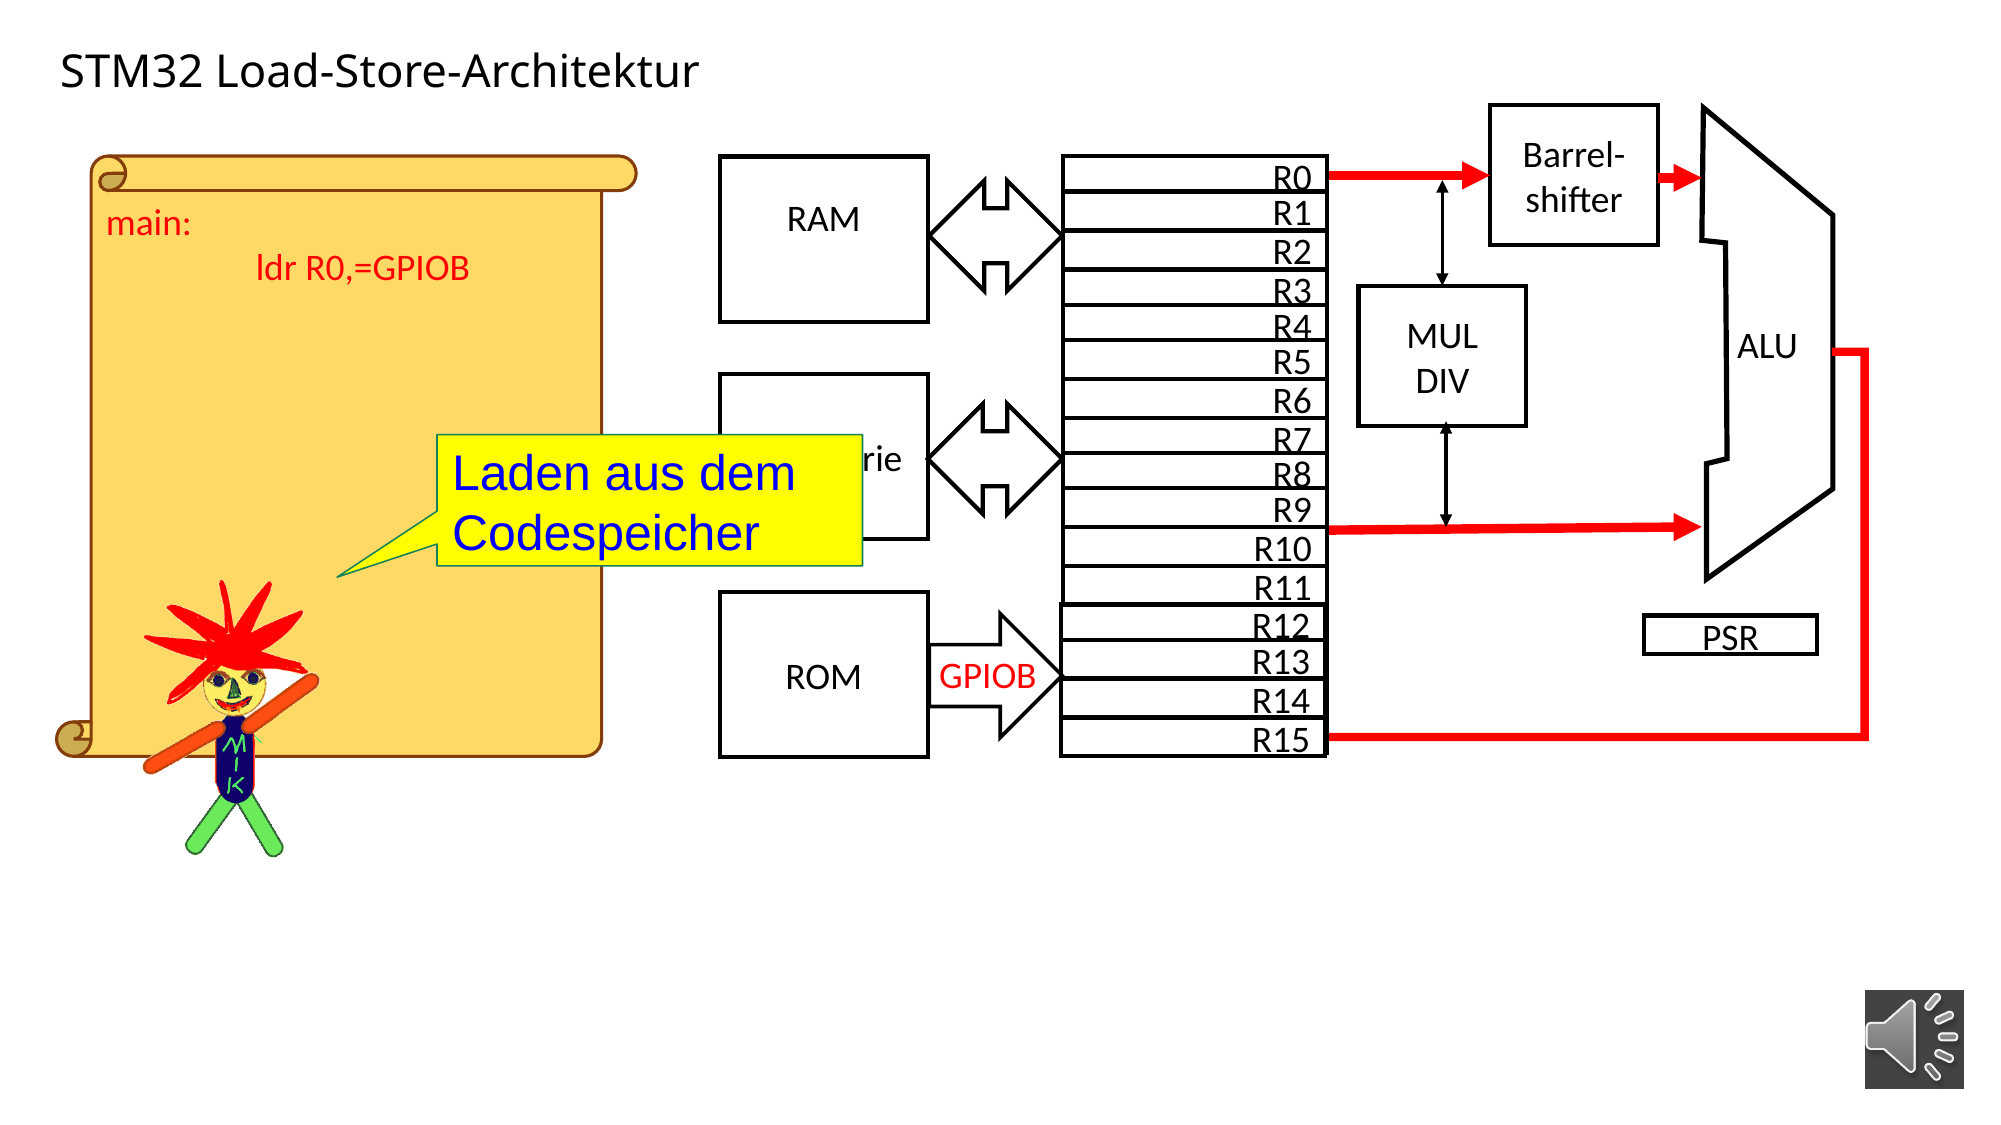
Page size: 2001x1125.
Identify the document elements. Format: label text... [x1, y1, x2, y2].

picture [1864, 989, 1965, 1090]
text_box main: ldr R0,=GPIOB [55, 154, 638, 758]
title STM32 Load-Store-Architektur [24, 30, 737, 106]
text_box Laden aus dem Codespeicher [337, 434, 720, 578]
picture [124, 572, 331, 864]
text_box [720, 105, 1865, 757]
